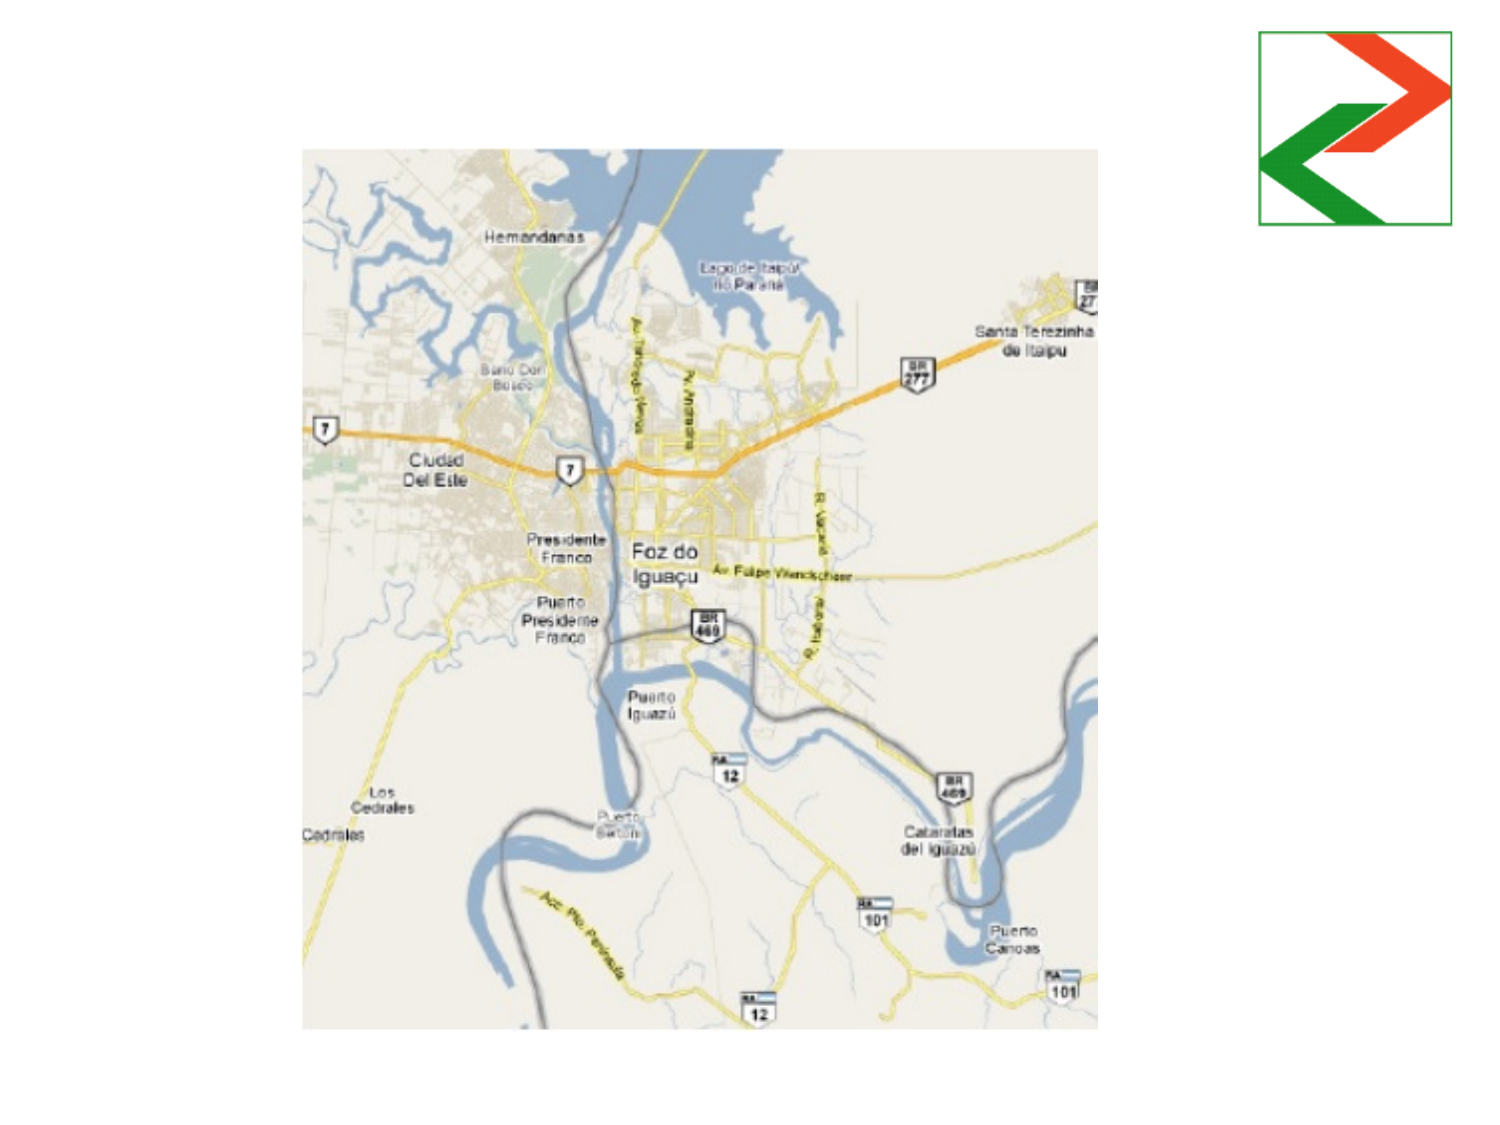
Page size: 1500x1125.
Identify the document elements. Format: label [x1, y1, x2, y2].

picture [1257, 30, 1454, 228]
picture [300, 148, 1099, 1032]
